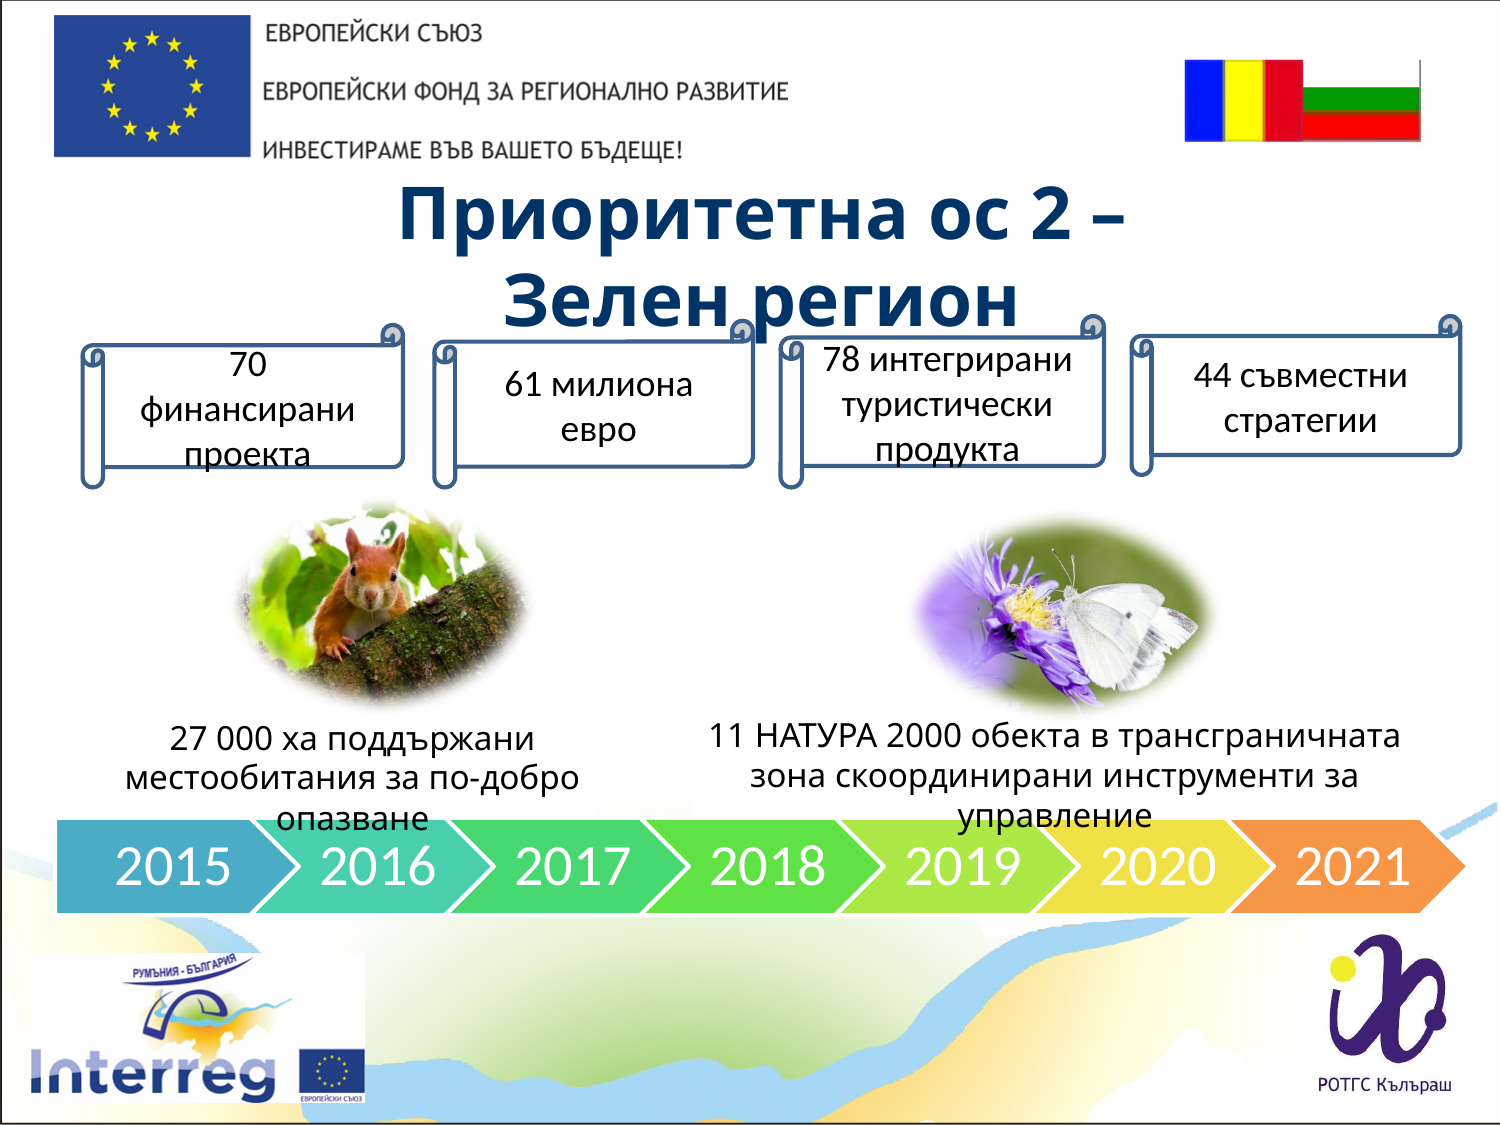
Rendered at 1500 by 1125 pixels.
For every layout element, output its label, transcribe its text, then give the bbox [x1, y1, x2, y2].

text_box 78 интегрирани туристически продукта [778, 313, 1107, 490]
title [82, 183, 1433, 709]
text_box 61 милиона евро [432, 318, 756, 490]
picture [0, 0, 1500, 1125]
text_box Приоритетна ос 2 – Зелен регион [268, 158, 1256, 272]
text_box 11 НАТУРА 2000 обекта в трансграничната зона скоординирани инструменти за управление [659, 707, 1452, 771]
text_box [54, 772, 1470, 961]
text_box 27 000 ха поддържани местообитания за по-добро опазване [46, 709, 659, 844]
text_box 70 финансирани проекта [80, 322, 406, 490]
text_box 44 съвместни стратегии [1129, 313, 1463, 477]
